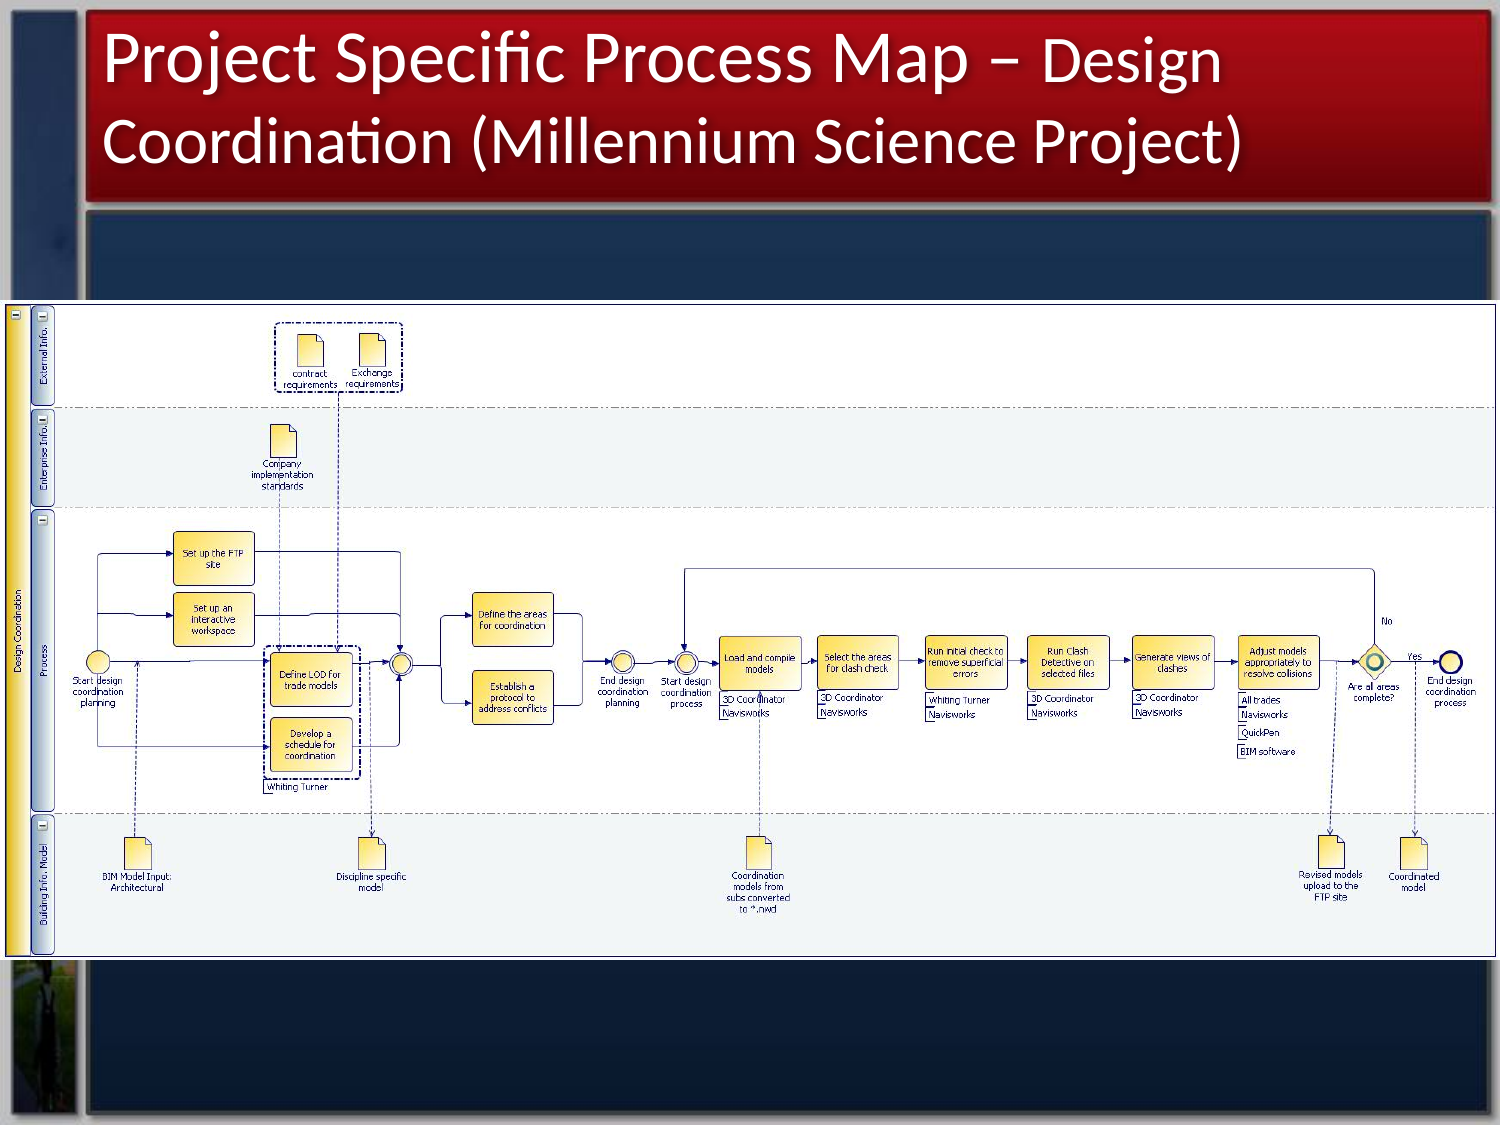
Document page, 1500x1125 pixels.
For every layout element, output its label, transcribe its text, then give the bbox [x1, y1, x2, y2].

picture [0, 0, 1500, 1125]
text_box Project Specific Process Map – Design Coordination (Millennium Science Project) [87, 0, 1350, 185]
